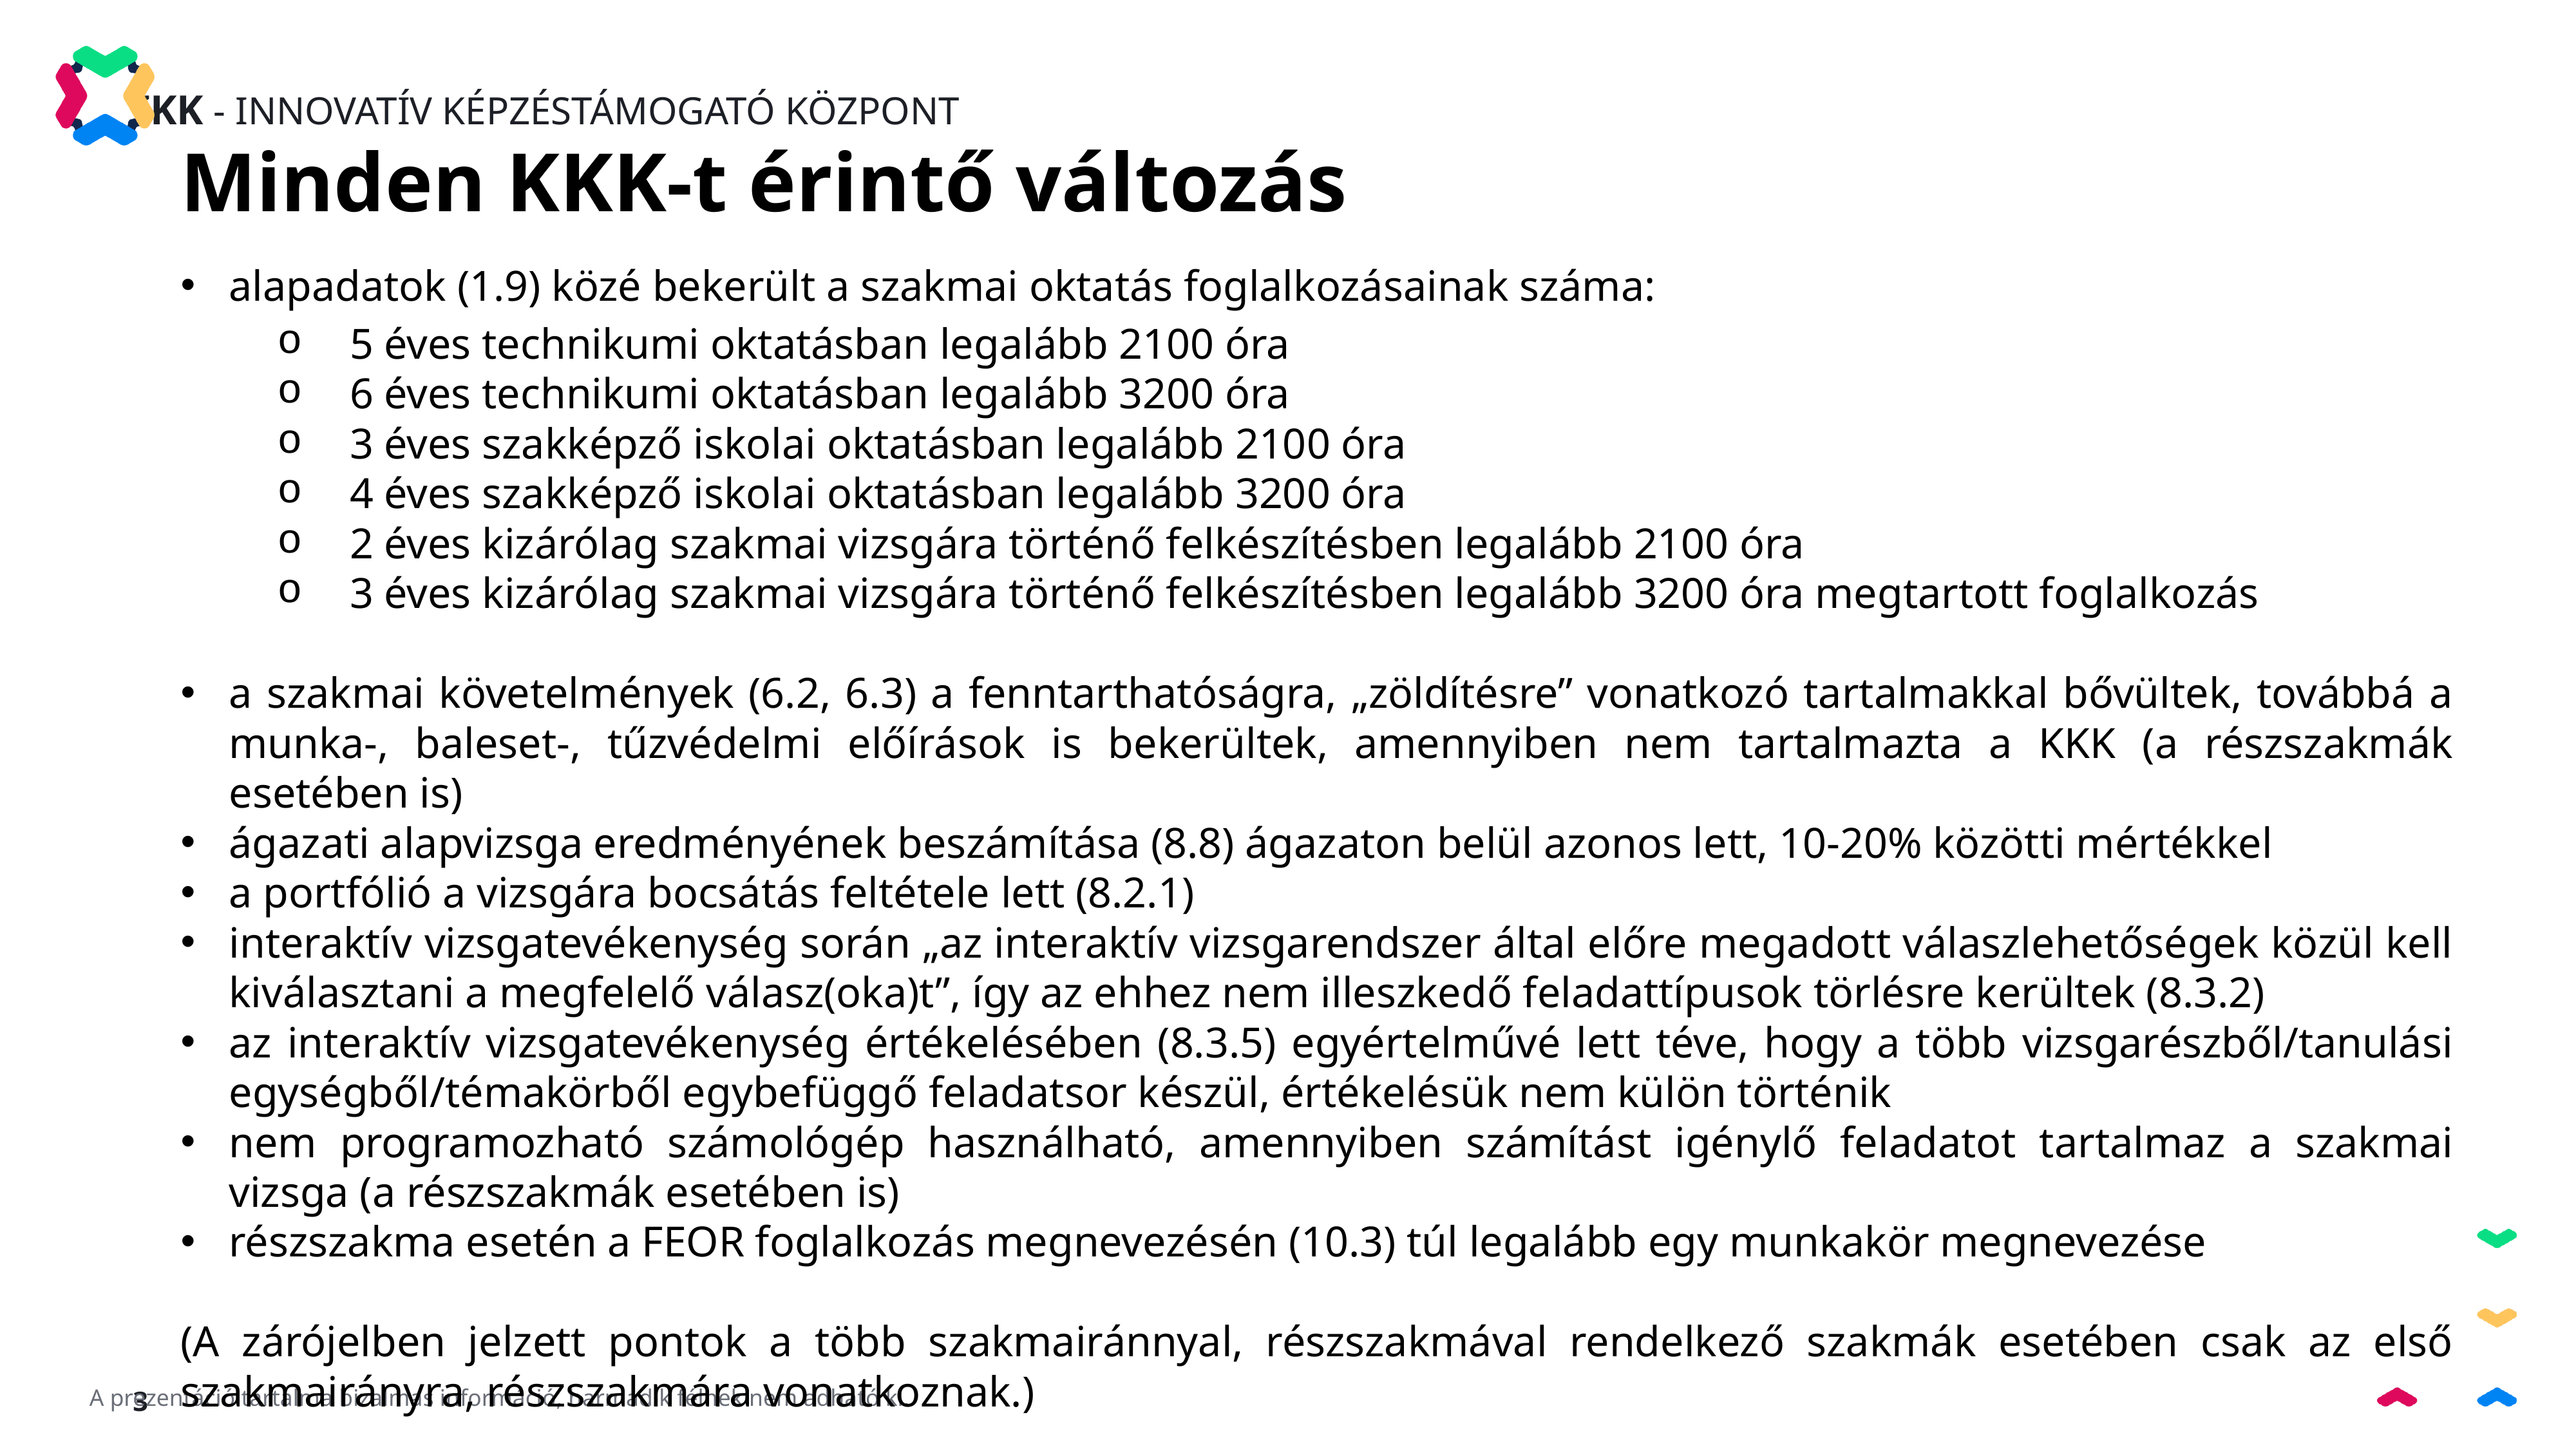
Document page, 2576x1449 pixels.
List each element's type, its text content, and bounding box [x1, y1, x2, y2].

list alapadatok (1.9) közé bekerült a szakmai oktatás foglalkozásainak száma: 5 éves technikumi oktatásban legalább 2100 óra 6 éves technikumi oktatásban legalább 3200 óra 3 éves szakképző iskolai oktatásban legalább 2100 óra 4 éves szakképző iskolai oktatásban legalább 3200 óra 2 éves kizárólag szakmai vizsgára történő felkészítésben legalább 2100 óra 3 éves kizárólag szakmai vizsgára történő felkészítésben legalább 3200 óra megtartott foglalkozás a szakmai követelmények (6.2, 6.3) a fenntarthatóságra, „zöldítésre” vonatkozó tartalmakkal bővültek, továbbá a munka-, baleset-, tűzvédelmi előírások is bekerültek, amennyiben nem tartalmazta a KKK (a részszakmák esetében is) ágazati alapvizsga eredményének beszámítása (8.8) ágazaton belül azonos lett, 10-20% közötti mértékkel a portfólió a vizsgára bocsátás feltétele lett (8.2.1) interaktív vizsgatevékenység során „az interaktív vizsgarendszer által előre megadott válaszlehetőségek közül kell kiválasztani a megfelelő válasz(oka)t”, így az ehhez nem illeszkedő feladattípusok törlésre kerültek (8.3.2) az interaktív vizsgatevékenység értékelésében (8.3.5) egyértelművé lett téve, hogy a több vizsgarészből/tanulási egységből/témakörből egybefüggő feladatsor készül, értékelésük nem külön történik nem programozható számológép használható, amennyiben számítást igénylő feladatot tartalmaz a szakmai vizsga (a részszakmák esetében is) részszakma esetén a FEOR foglalkozás megnevezésén (10.3) túl legalább egy munkakör megnevezése (A zárójelben jelzett pontok a több szakmairánnyal, részszakmával rendelkező szakmák esetében csak az első szakmairányra, részszakmára vonatkoznak.) [180, 259, 2455, 1359]
list Minden KKK-t érintő változás [180, 131, 2504, 204]
picture [2377, 1229, 2517, 1406]
picture [55, 46, 155, 146]
